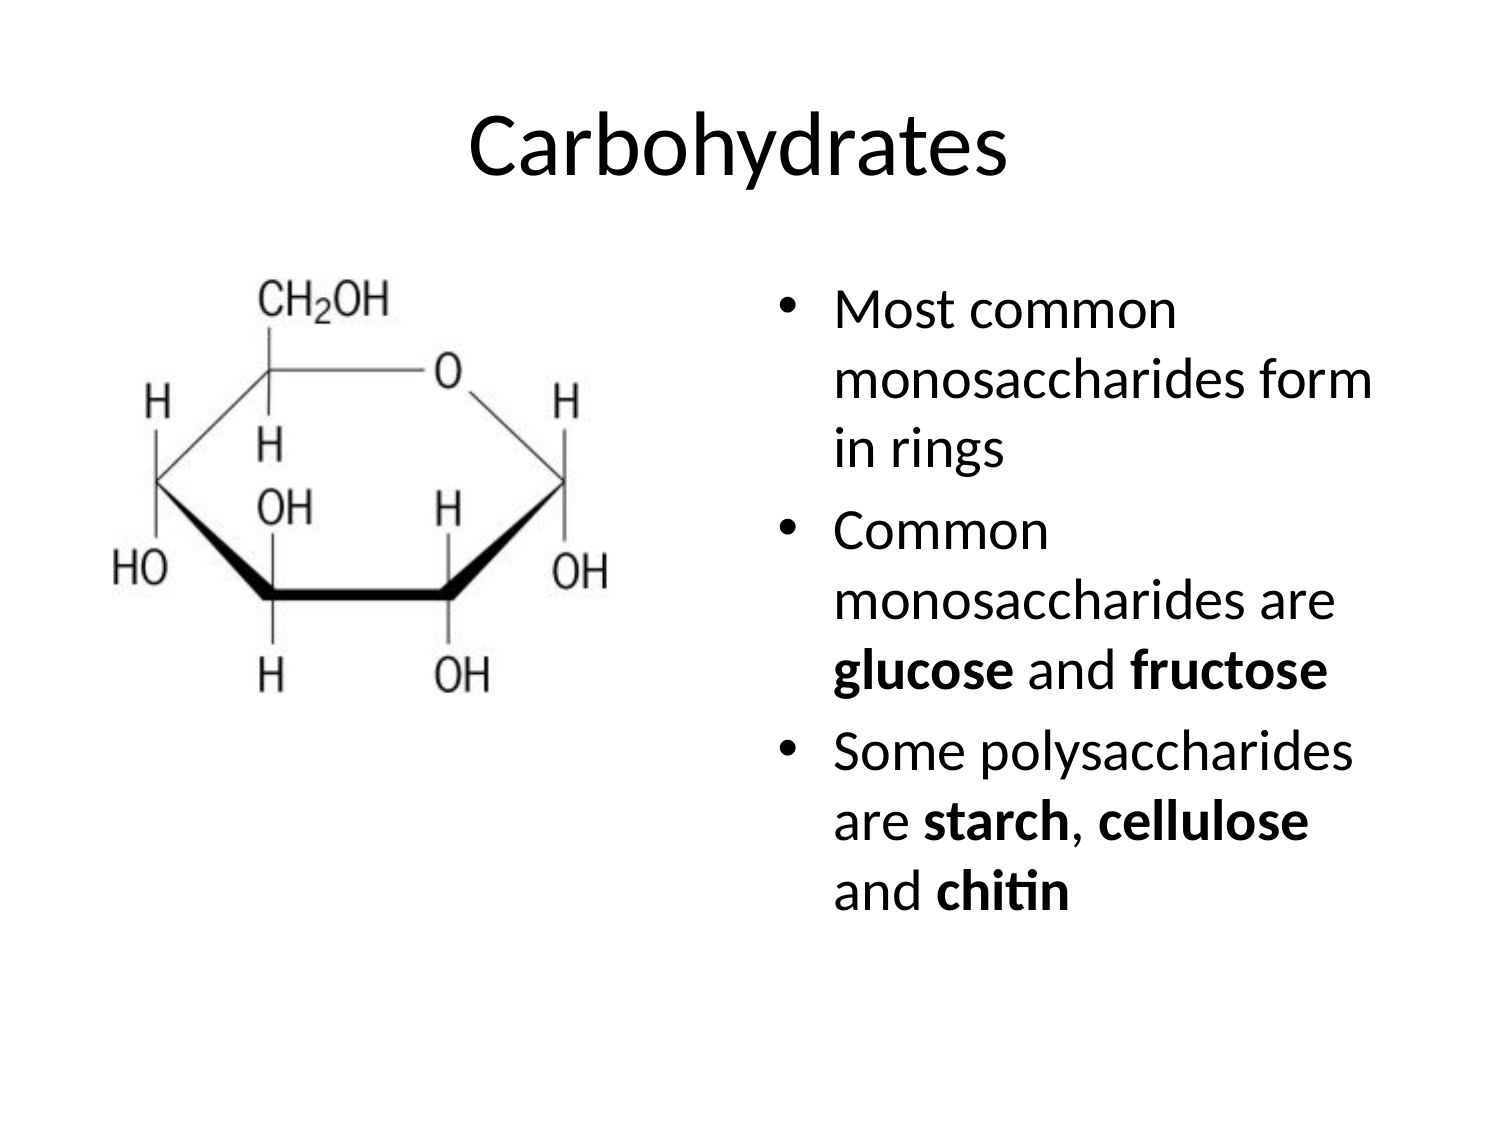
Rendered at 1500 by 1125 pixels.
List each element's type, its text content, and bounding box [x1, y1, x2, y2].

title Carbohydrates [75, 45, 1425, 233]
picture [112, 262, 613, 701]
list Most common monosaccharides form in rings Common monosaccharides are glucose and fructose Some polysaccharides are starch, cellulose and chitin [762, 262, 1425, 1005]
